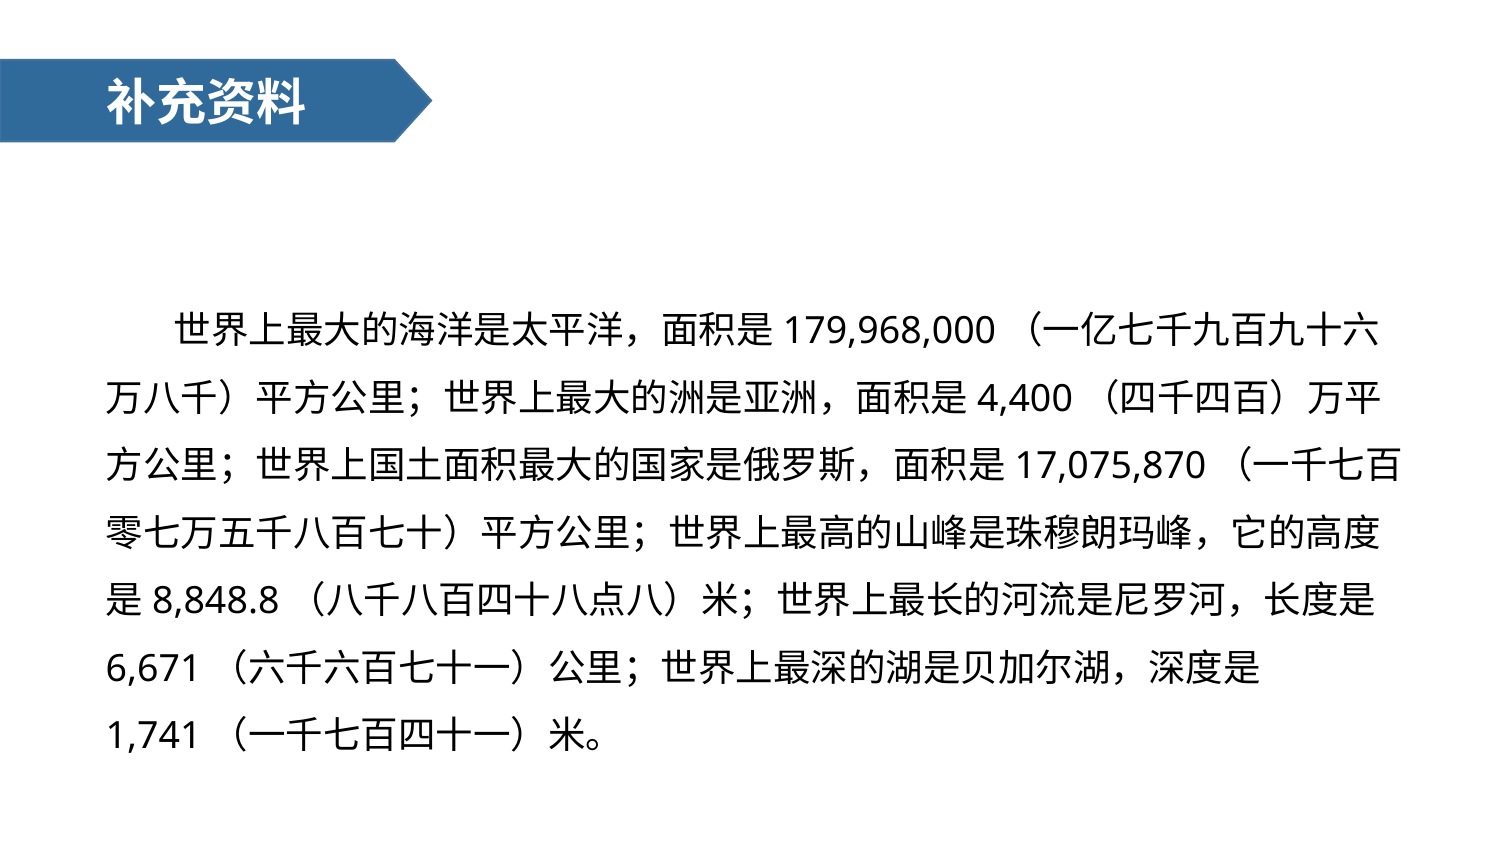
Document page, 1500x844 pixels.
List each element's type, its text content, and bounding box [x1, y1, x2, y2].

text_box 世界上最大的海洋是太平洋，面积是179,968,000（一亿七千九百九十六万八千）平方公里；世界上最大的洲是亚洲，面积是4,400（四千四百）万平方公里；世界上国土面积最大的国家是俄罗斯，面积是17,075,870（一千七百零七万五千八百七十）平方公里；世界上最高的山峰是珠穆朗玛峰，它的高度是8,848.8（八千八百四十八点八）米；世界上最长的河流是尼罗河，长度是6,671（六千六百七十一）公里；世界上最深的湖是贝加尔湖，深度是1,741（一千七百四十一）米。 [94, 278, 1417, 762]
text_box 补充资料 [0, 59, 432, 142]
